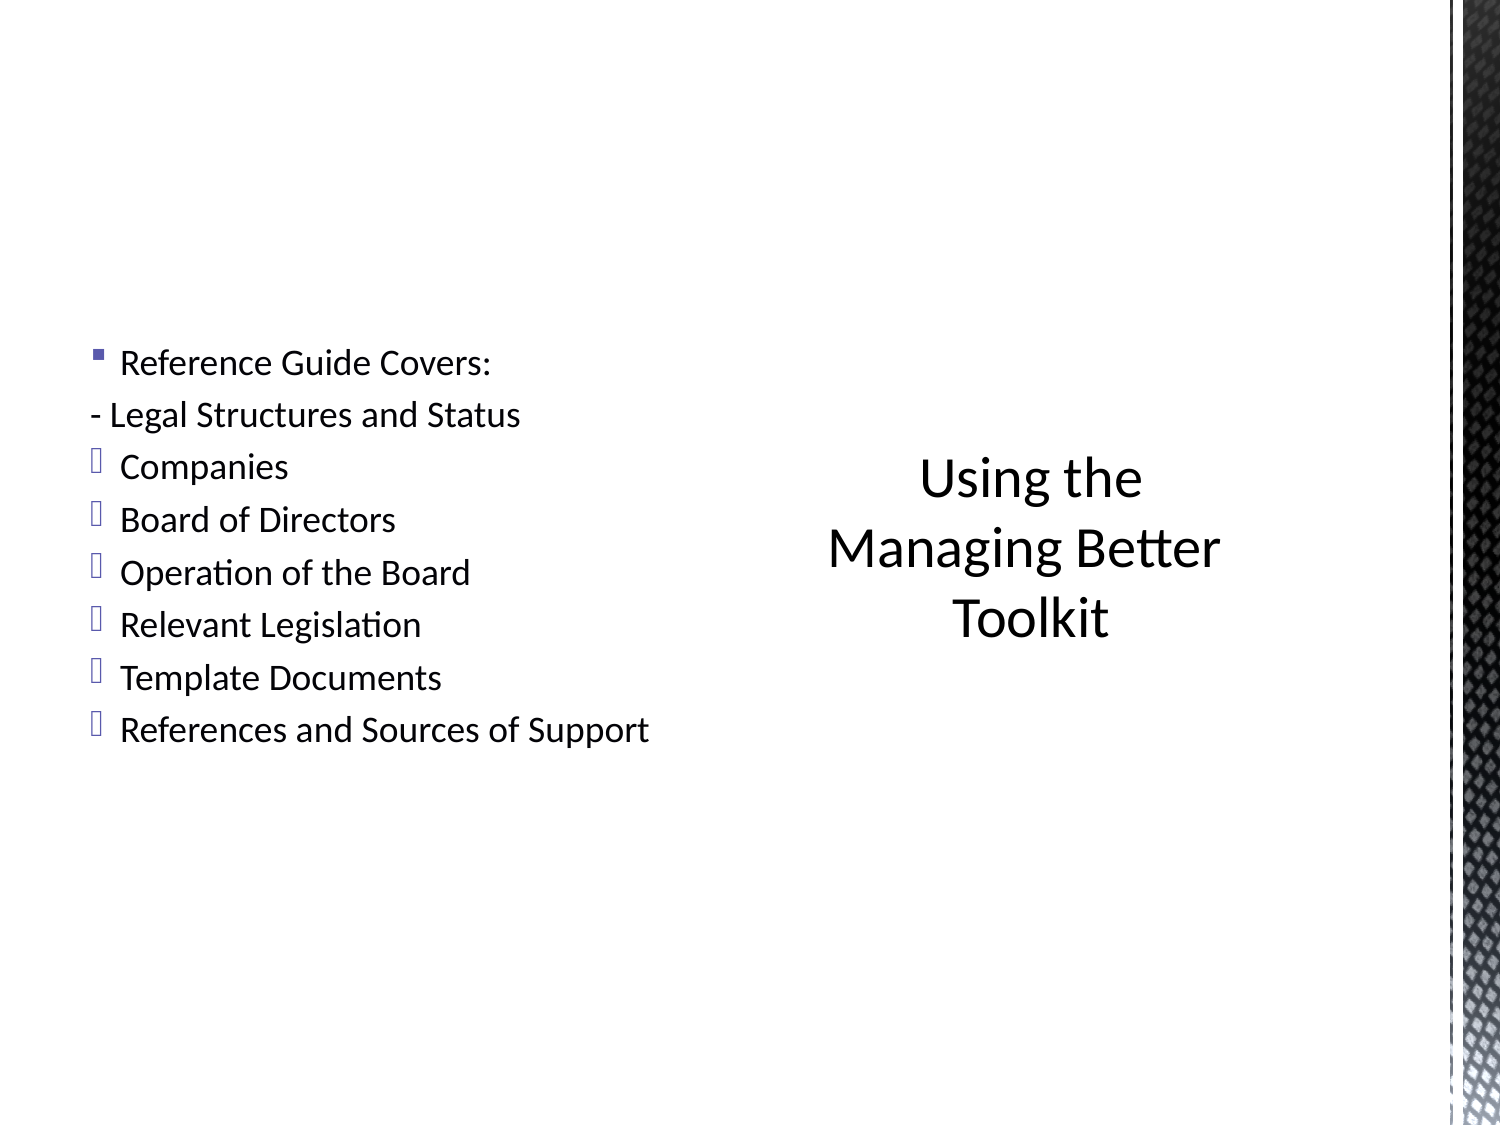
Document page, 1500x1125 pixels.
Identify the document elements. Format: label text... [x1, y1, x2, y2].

picture [1447, 0, 1500, 1125]
title Using the Managing Better Toolkit [800, 75, 1263, 1013]
list Reference Guide Covers: - Legal Structures and Status Companies Board of Directors Operation of the Board Relevant Legislation Template Documents References and Sources of Support [75, 75, 675, 1013]
